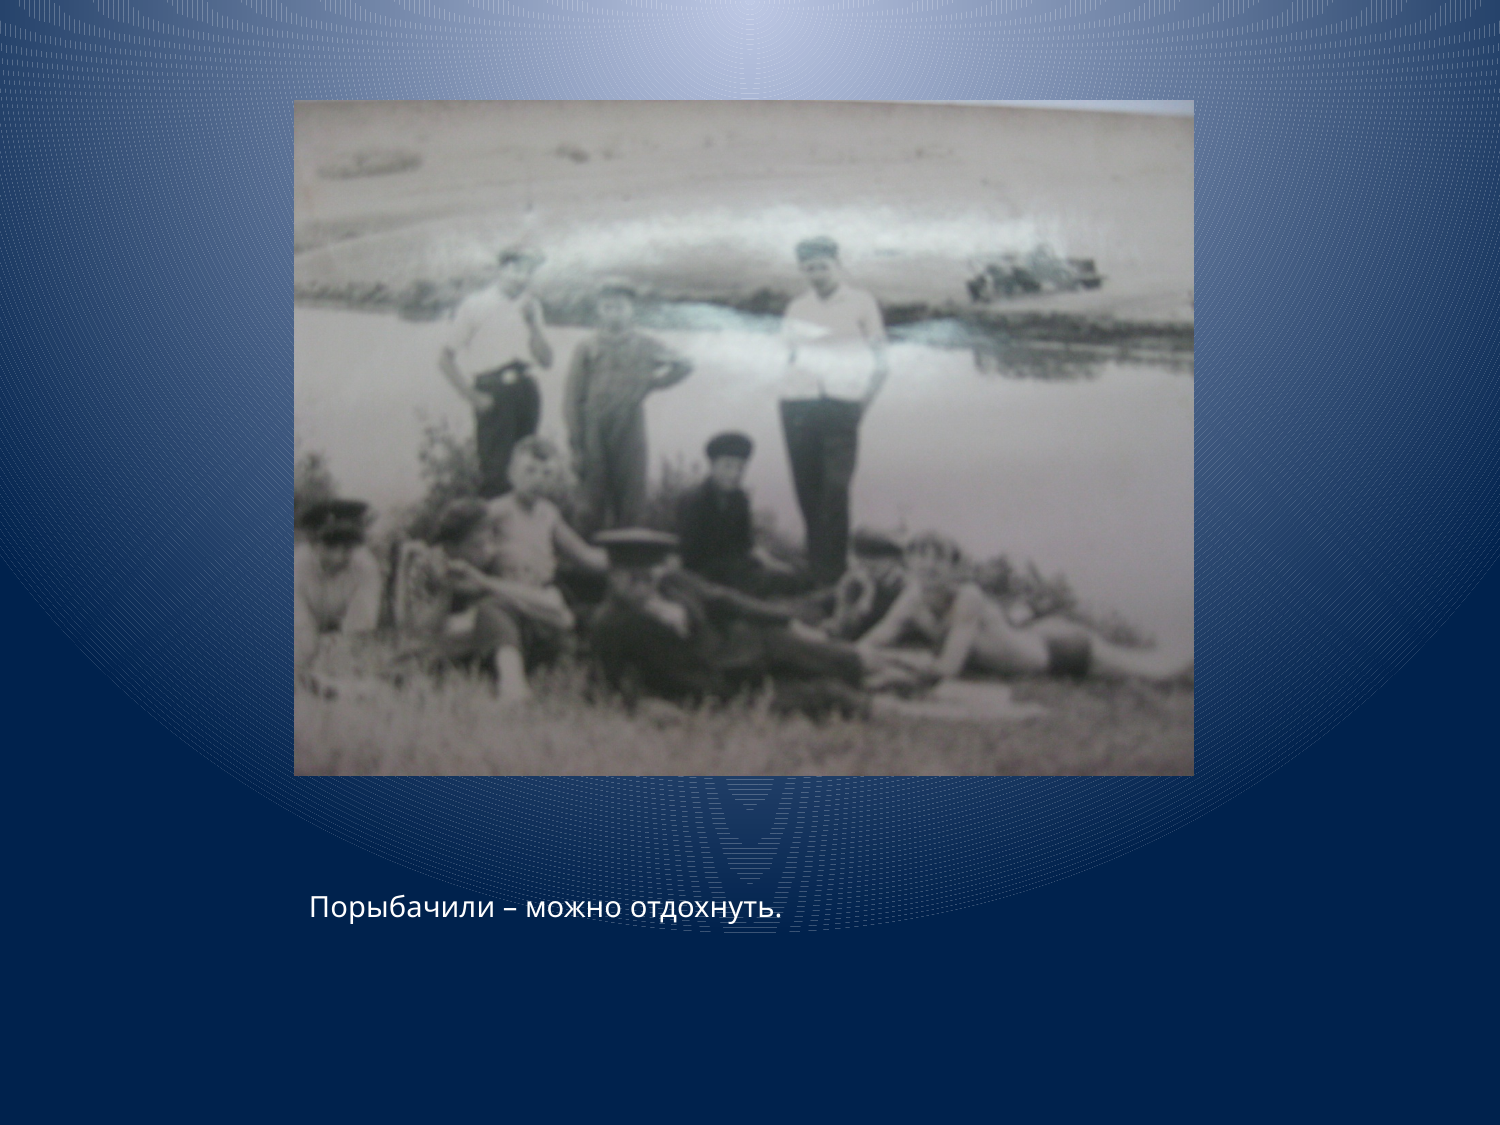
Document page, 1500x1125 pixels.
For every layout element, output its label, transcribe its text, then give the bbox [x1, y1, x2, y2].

list Порыбачили – можно отдохнуть. [294, 880, 1194, 1013]
picture [293, 100, 1195, 776]
